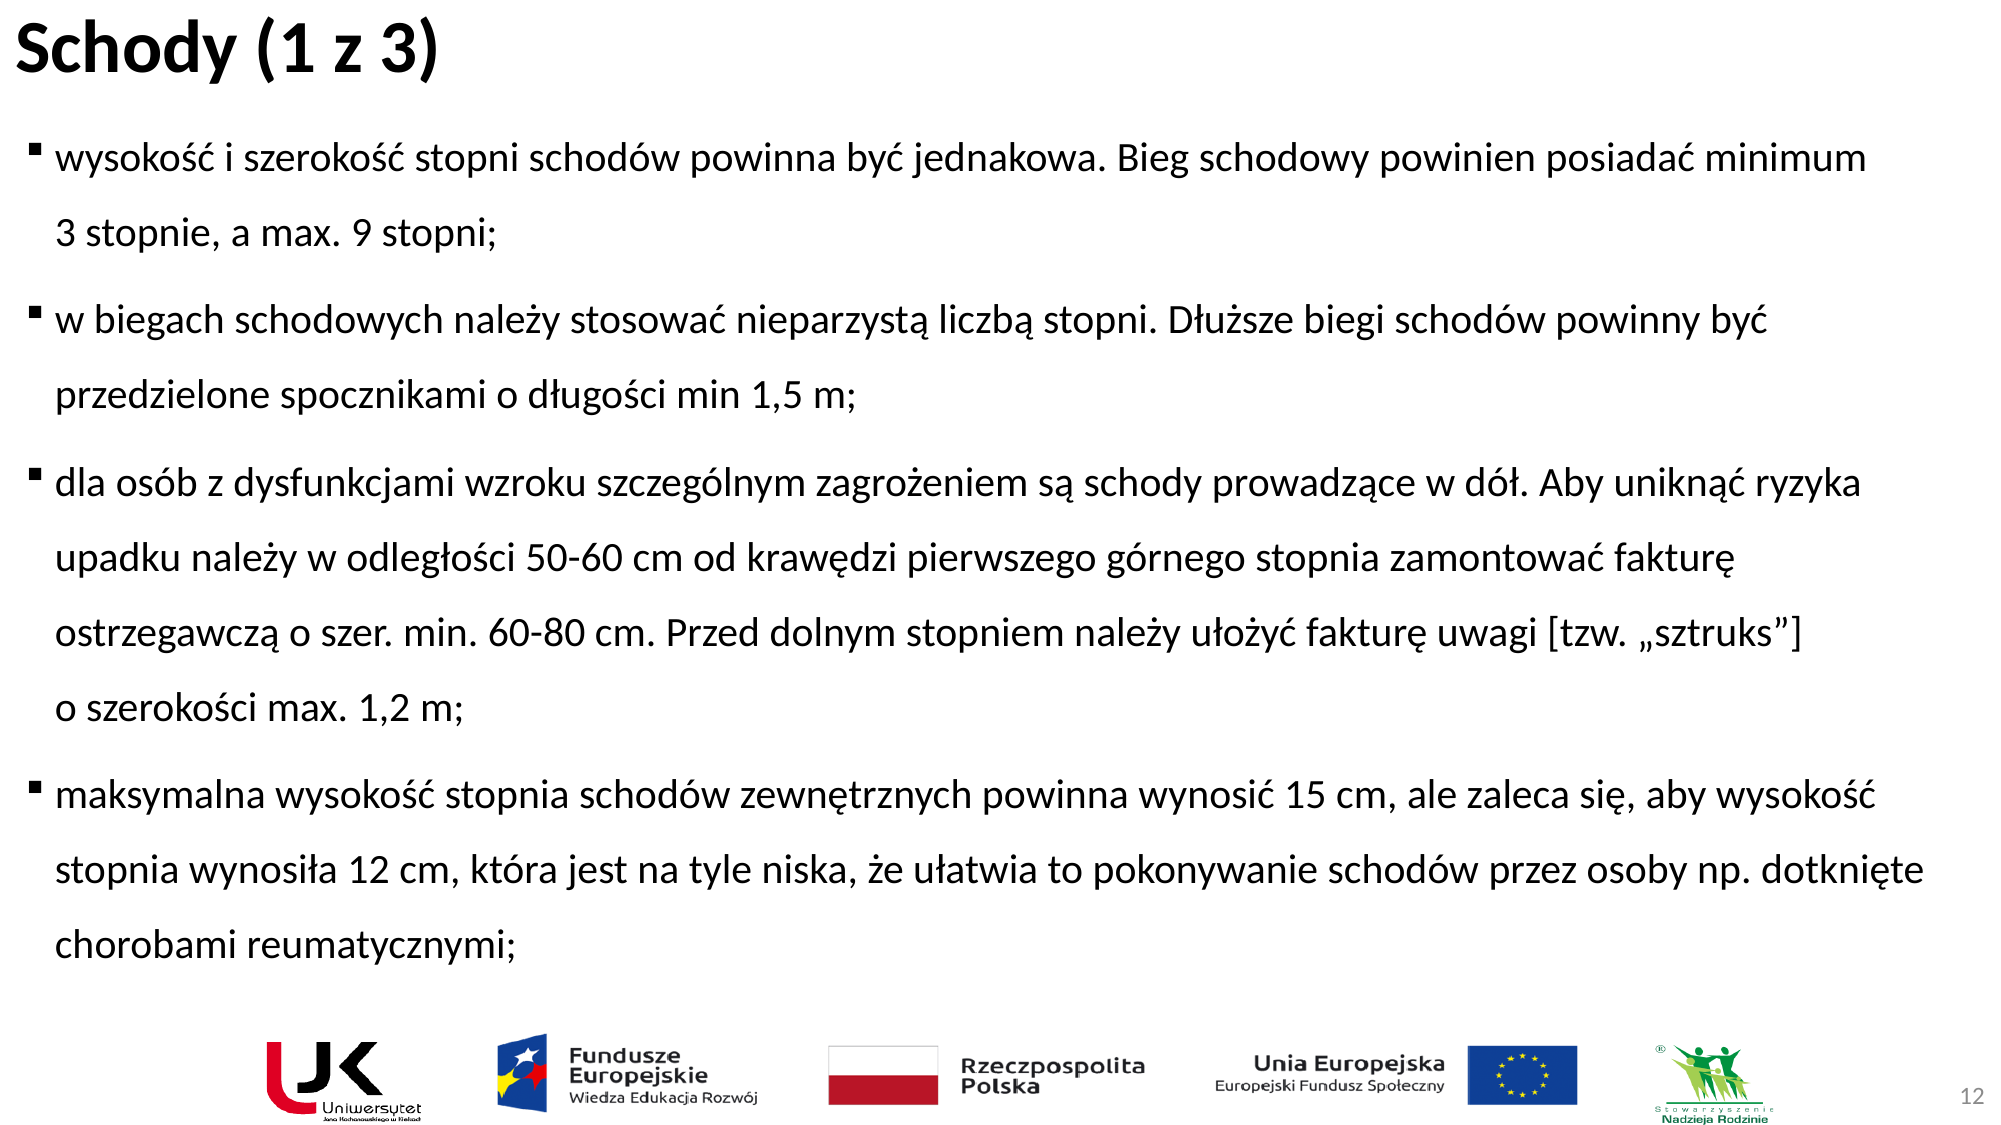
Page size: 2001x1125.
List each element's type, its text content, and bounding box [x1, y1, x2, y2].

text_box wysokość i szerokość stopni schodów powinna być jednakowa. Bieg schodowy powinien posiadać minimum 3 stopnie, a max. 9 stopni; w biegach schodowych należy stosować nieparzystą liczbą stopni. Dłuższe biegi schodów powinny być przedzielone spocznikami o długości min 1,5 m; dla osób z dysfunkcjami wzroku szczególnym zagrożeniem są schody prowadzące w dół. Aby uniknąć ryzyka upadku należy w odległości 50-60 cm od krawędzi pierwszego górnego stopnia zamontować fakturę ostrzegawczą o szer. min. 60-80 cm. Przed dolnym stopniem należy ułożyć fakturę uwagi [tzw. „sztruks”] o szerokości max. 1,2 m; maksymalna wysokość stopnia schodów zewnętrznych powinna wynosić 15 cm, ale zaleca się, aby wysokość stopnia wynosiła 12 cm, która jest na tyle niska, że ułatwia to pokonywanie schodów przez osoby np. dotknięte chorobami reumatycznymi; [0, 97, 1967, 975]
picture [1655, 1044, 1774, 1065]
slide_number 12 [1634, 1065, 2000, 1125]
picture [266, 1042, 421, 1122]
picture [463, 1004, 1613, 1125]
title Schody (1 z 3) [0, 0, 1108, 97]
